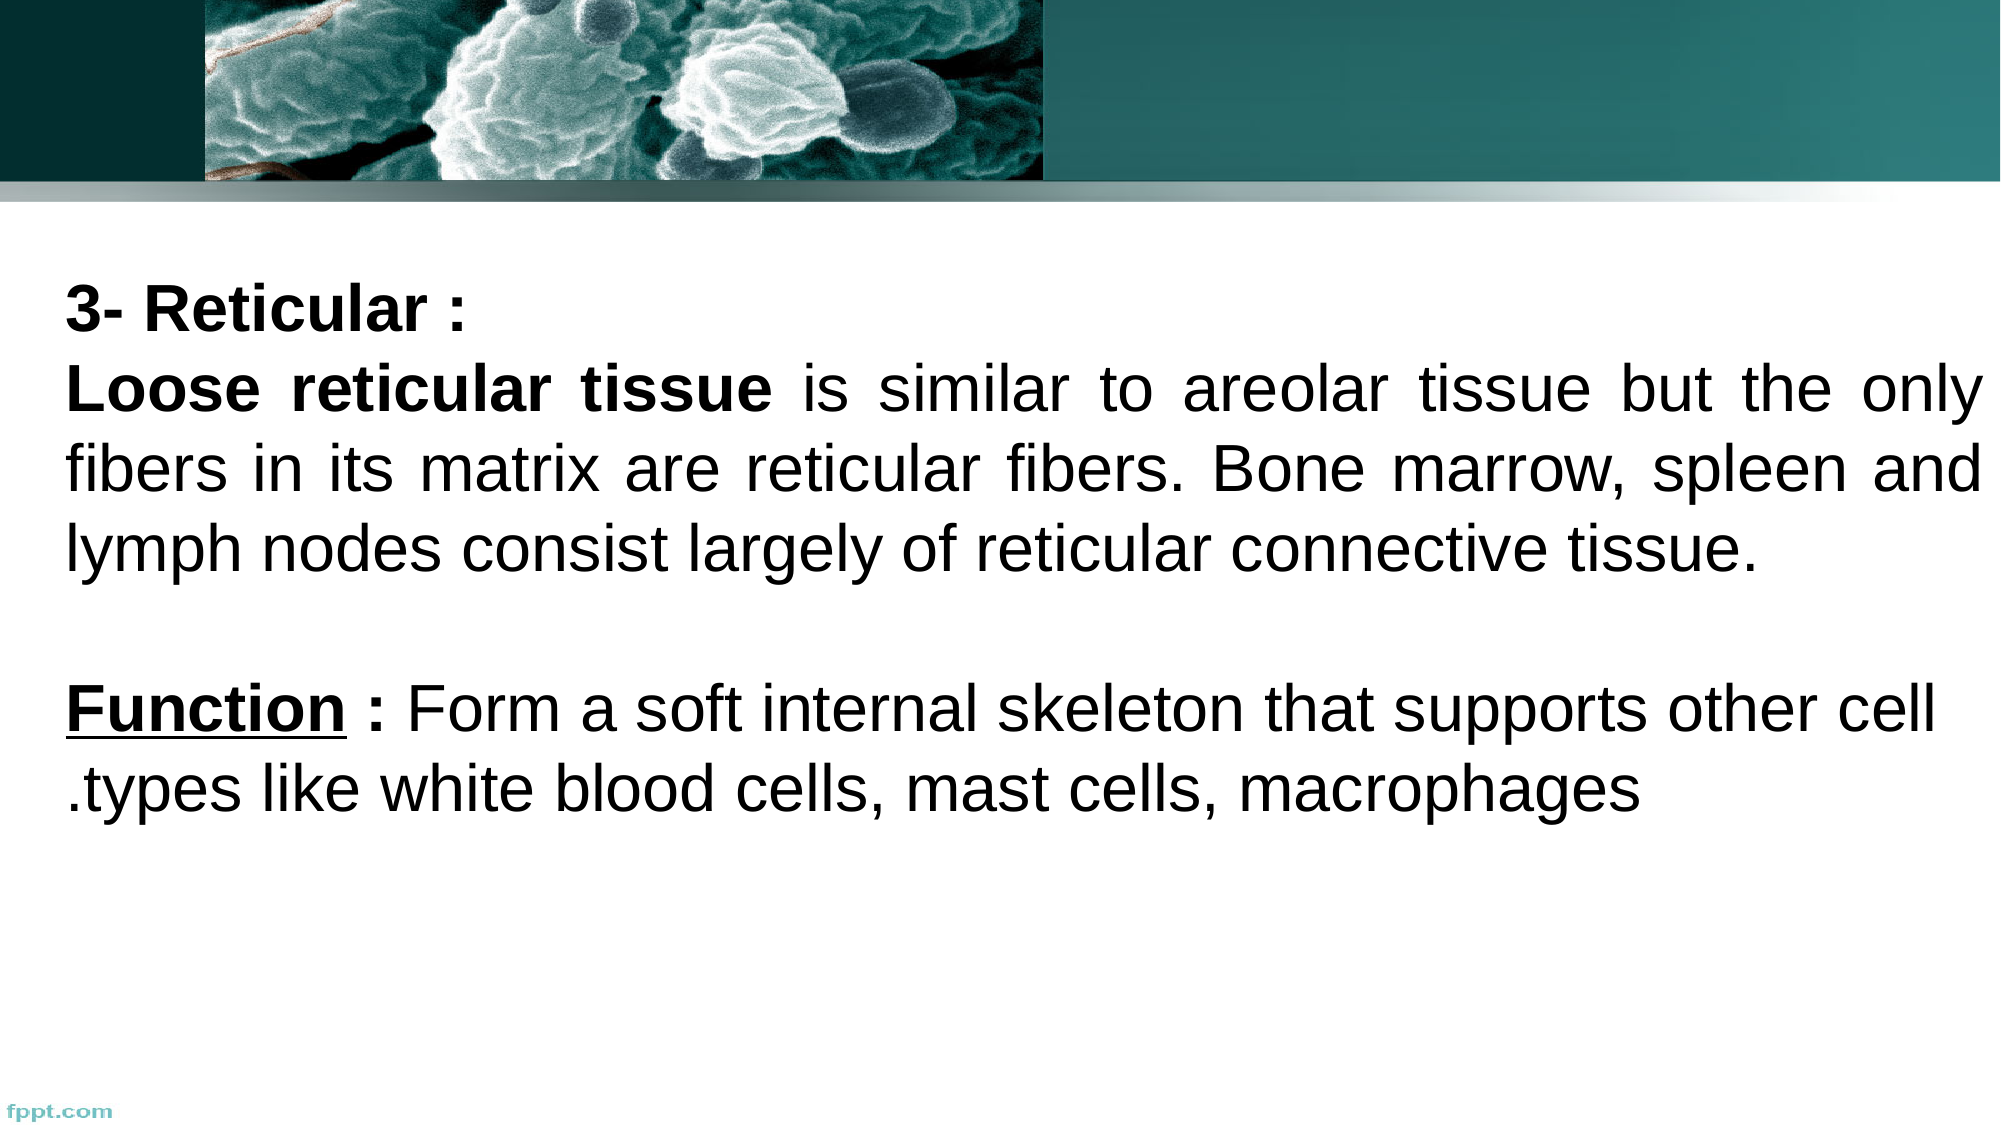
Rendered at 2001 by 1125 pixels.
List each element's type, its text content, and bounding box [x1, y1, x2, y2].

text_box 3- Reticular : Loose reticular tissue is similar to areolar tissue but the only fibers in its matrix are reticular fibers. Bone marrow, spleen and lymph nodes consist largely of reticular connective tissue. Function : Form a soft internal skeleton that supports other cell types like white blood cells, mast cells, macrophages. [50, 257, 2000, 1125]
picture [0, 0, 2001, 1125]
